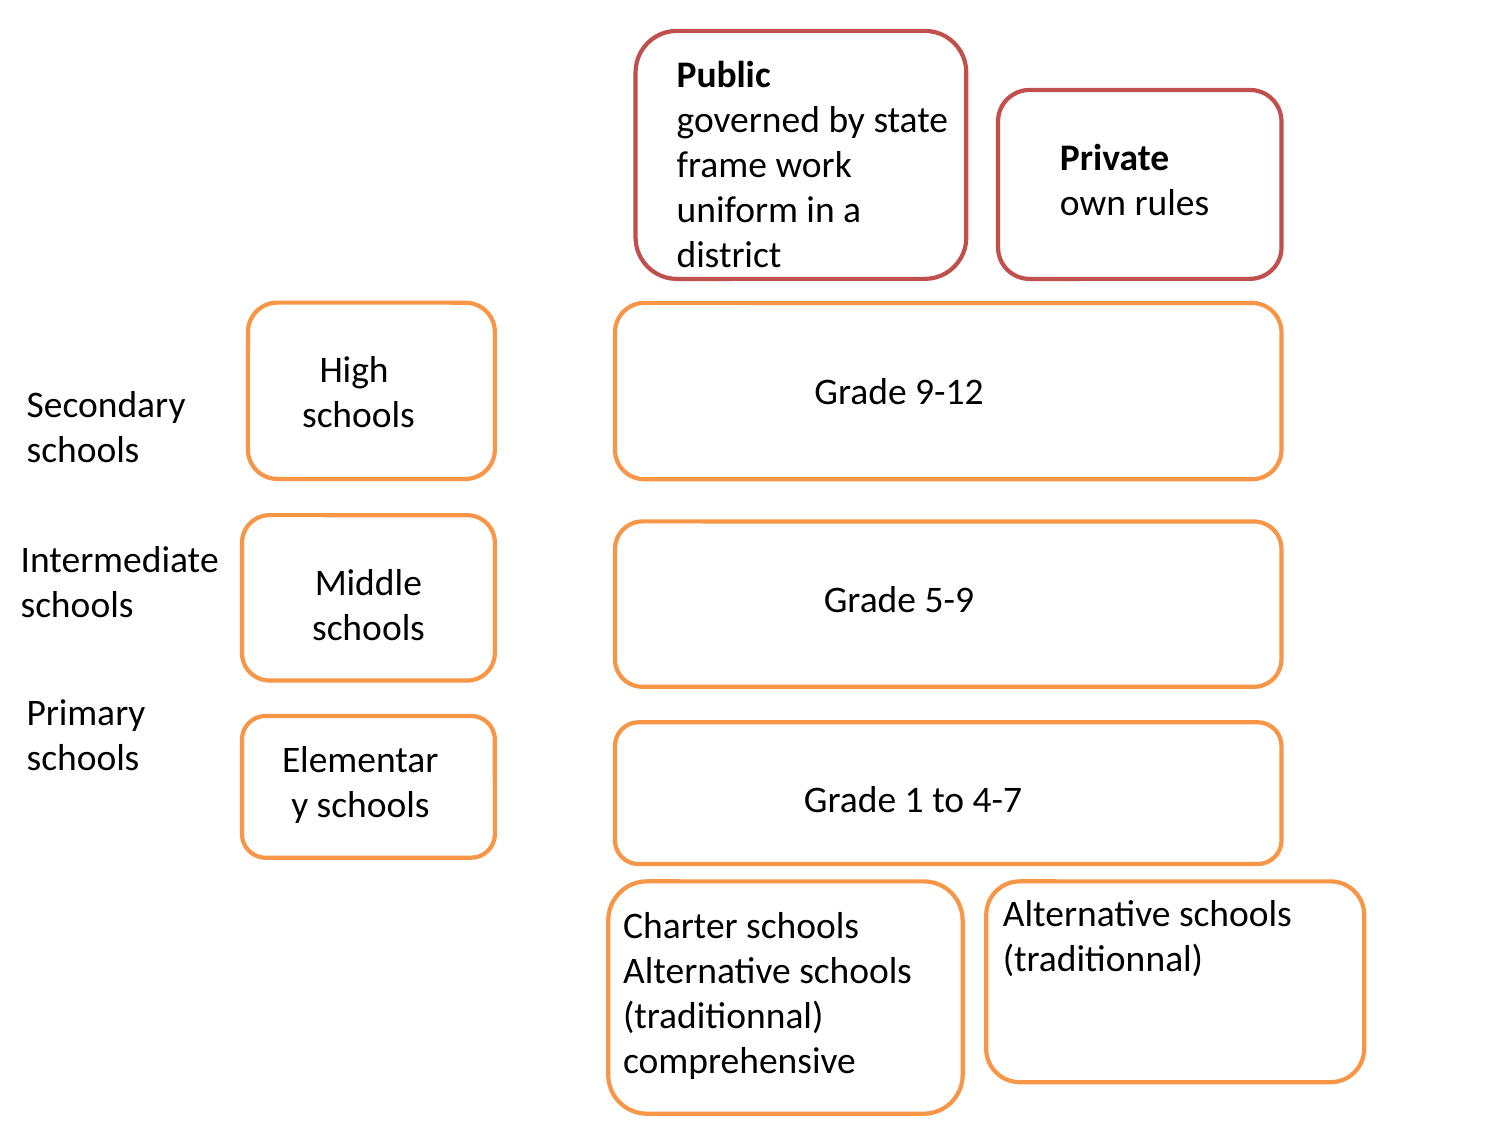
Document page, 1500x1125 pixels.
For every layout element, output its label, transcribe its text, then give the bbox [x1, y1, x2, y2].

text_box Primary schools [11, 680, 183, 786]
text_box Elementary schools [265, 727, 456, 833]
text_box Charter schools Alternative schools (traditionnal) comprehensive [608, 893, 939, 1088]
text_box Private own rules [1045, 125, 1247, 231]
text_box [612, 519, 1284, 689]
text_box [633, 28, 957, 278]
text_box Public governed by state frame work uniform in a district [661, 42, 987, 283]
text_box [612, 300, 1284, 482]
text_box Intermediate schools [5, 527, 242, 633]
text_box Secondary schools [11, 372, 207, 478]
text_box [245, 300, 497, 482]
text_box Grade 1 to 4-7 [789, 768, 1081, 828]
text_box [612, 720, 1284, 867]
text_box [239, 713, 497, 860]
text_box High schools [274, 338, 443, 443]
text_box [608, 879, 965, 1116]
text_box [995, 87, 1284, 282]
text_box Alternative schools (traditionnal) [988, 881, 1341, 1032]
text_box Grade 5-9 [808, 567, 1016, 627]
text_box [239, 513, 497, 683]
text_box Grade 9-12 [799, 360, 1081, 420]
text_box Middle schools [282, 550, 455, 656]
text_box [984, 879, 1367, 1085]
